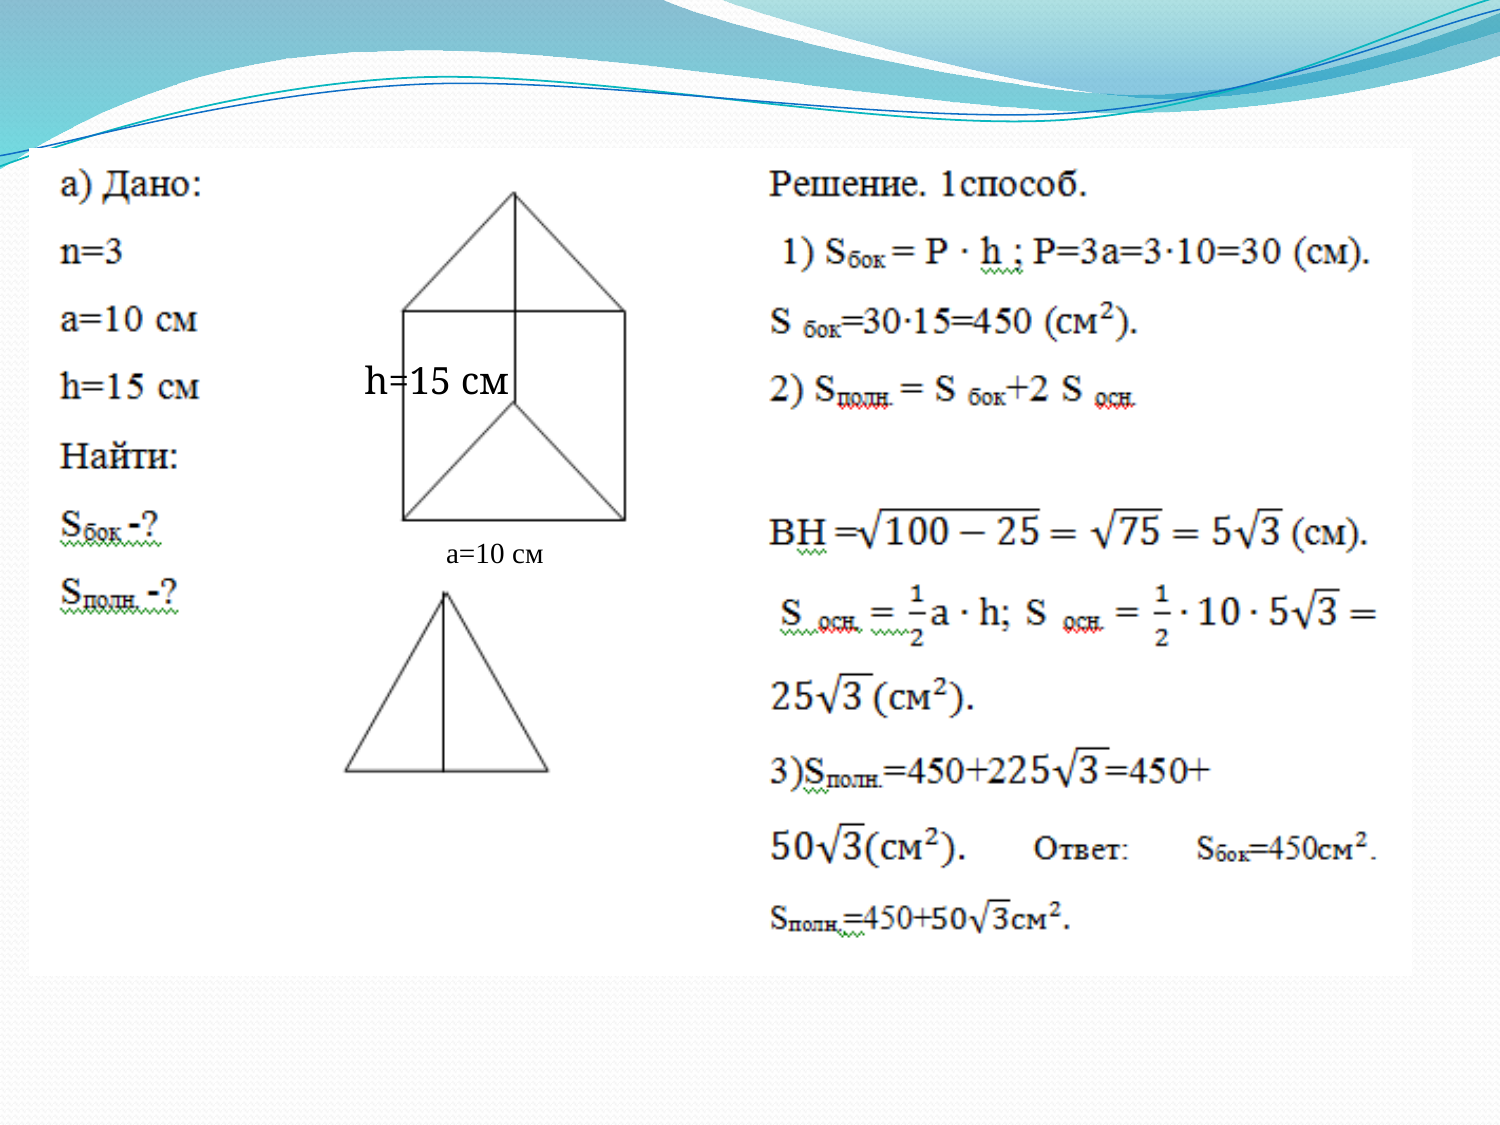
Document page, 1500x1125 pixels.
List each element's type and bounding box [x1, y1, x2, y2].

list [29, 148, 1412, 977]
text_box [0, 0, 1500, 75]
